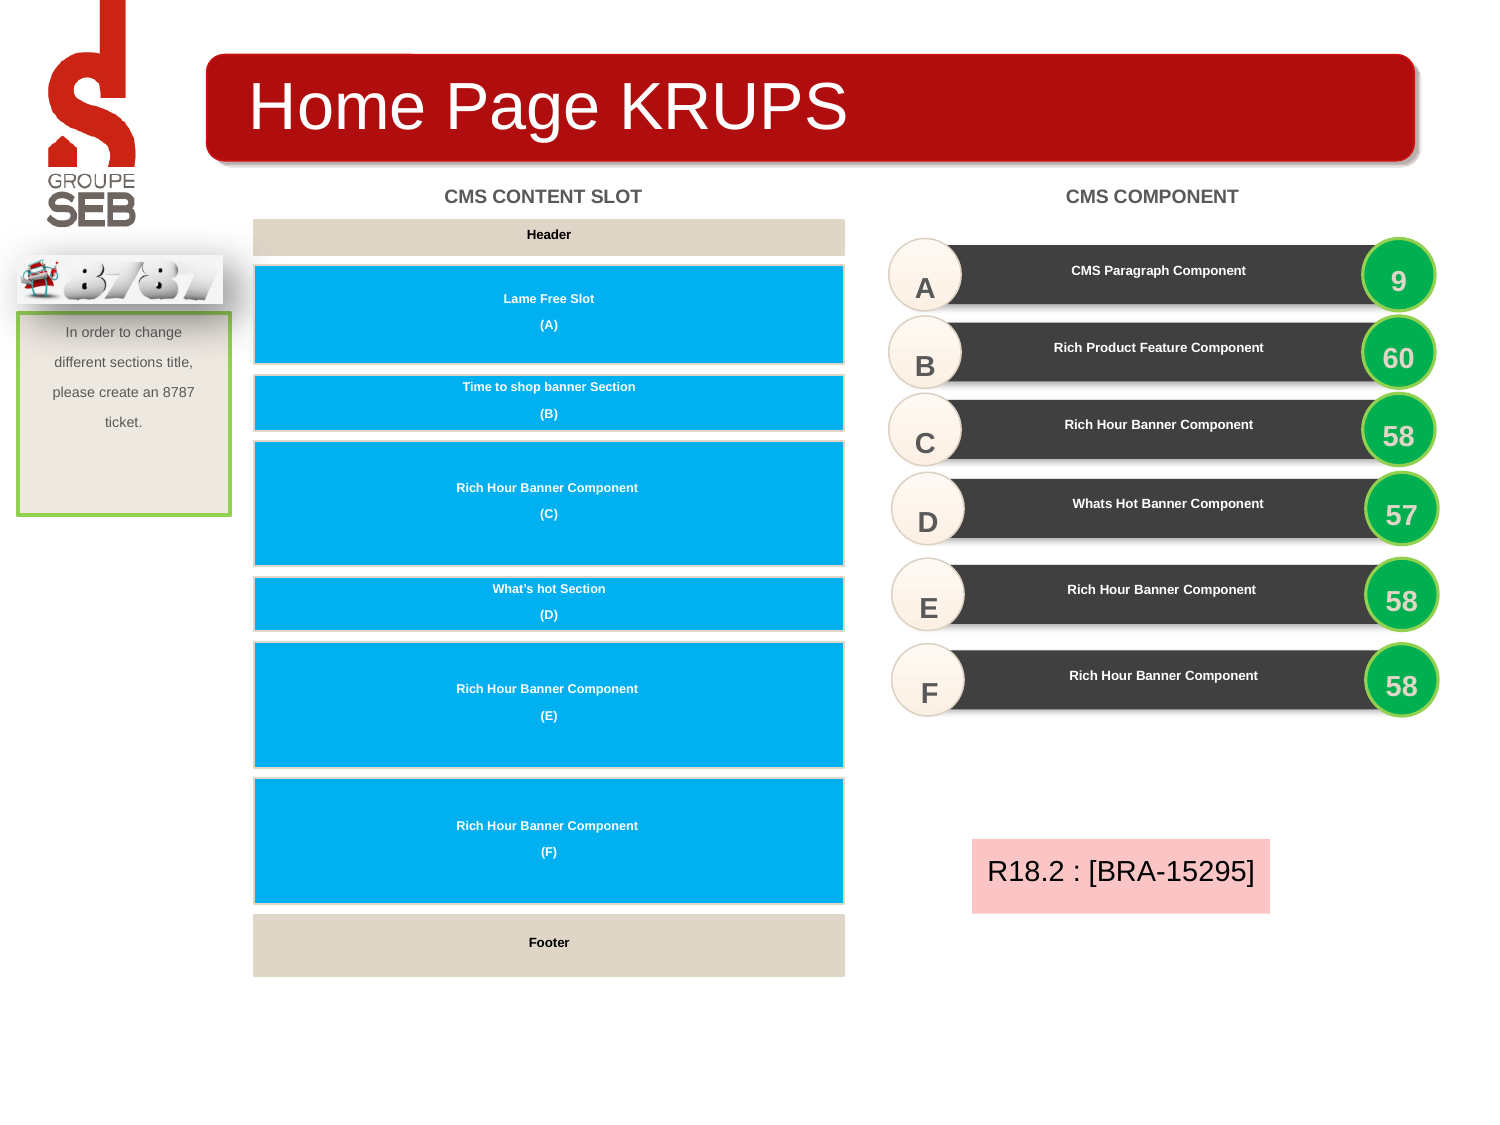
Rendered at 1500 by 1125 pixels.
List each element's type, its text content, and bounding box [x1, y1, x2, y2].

text_box Header [252, 218, 846, 257]
text_box Time to shop banner Section (B) [252, 373, 846, 433]
text_box What’s hot Section (D) [252, 575, 846, 634]
text_box CMS Content Slot [265, 172, 821, 228]
title Home Page KRUPS [234, 56, 1400, 149]
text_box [888, 392, 1436, 466]
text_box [891, 643, 1439, 717]
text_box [888, 238, 1436, 312]
text_box Rich Hour Banner Component (C) [252, 439, 846, 568]
picture [0, 0, 223, 305]
text_box CMS Component [981, 172, 1324, 228]
text_box Rich Hour Banner Component (F) [252, 776, 846, 906]
text_box Lame Free Slot (A) [252, 263, 846, 366]
text_box Rich Hour Banner Component (E) [252, 640, 846, 770]
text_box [891, 471, 1439, 545]
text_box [17, 312, 231, 516]
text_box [888, 317, 1436, 389]
text_box R18.2 : [BRA-15295] [972, 838, 1271, 914]
text_box Footer [252, 913, 846, 978]
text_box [891, 557, 1439, 631]
